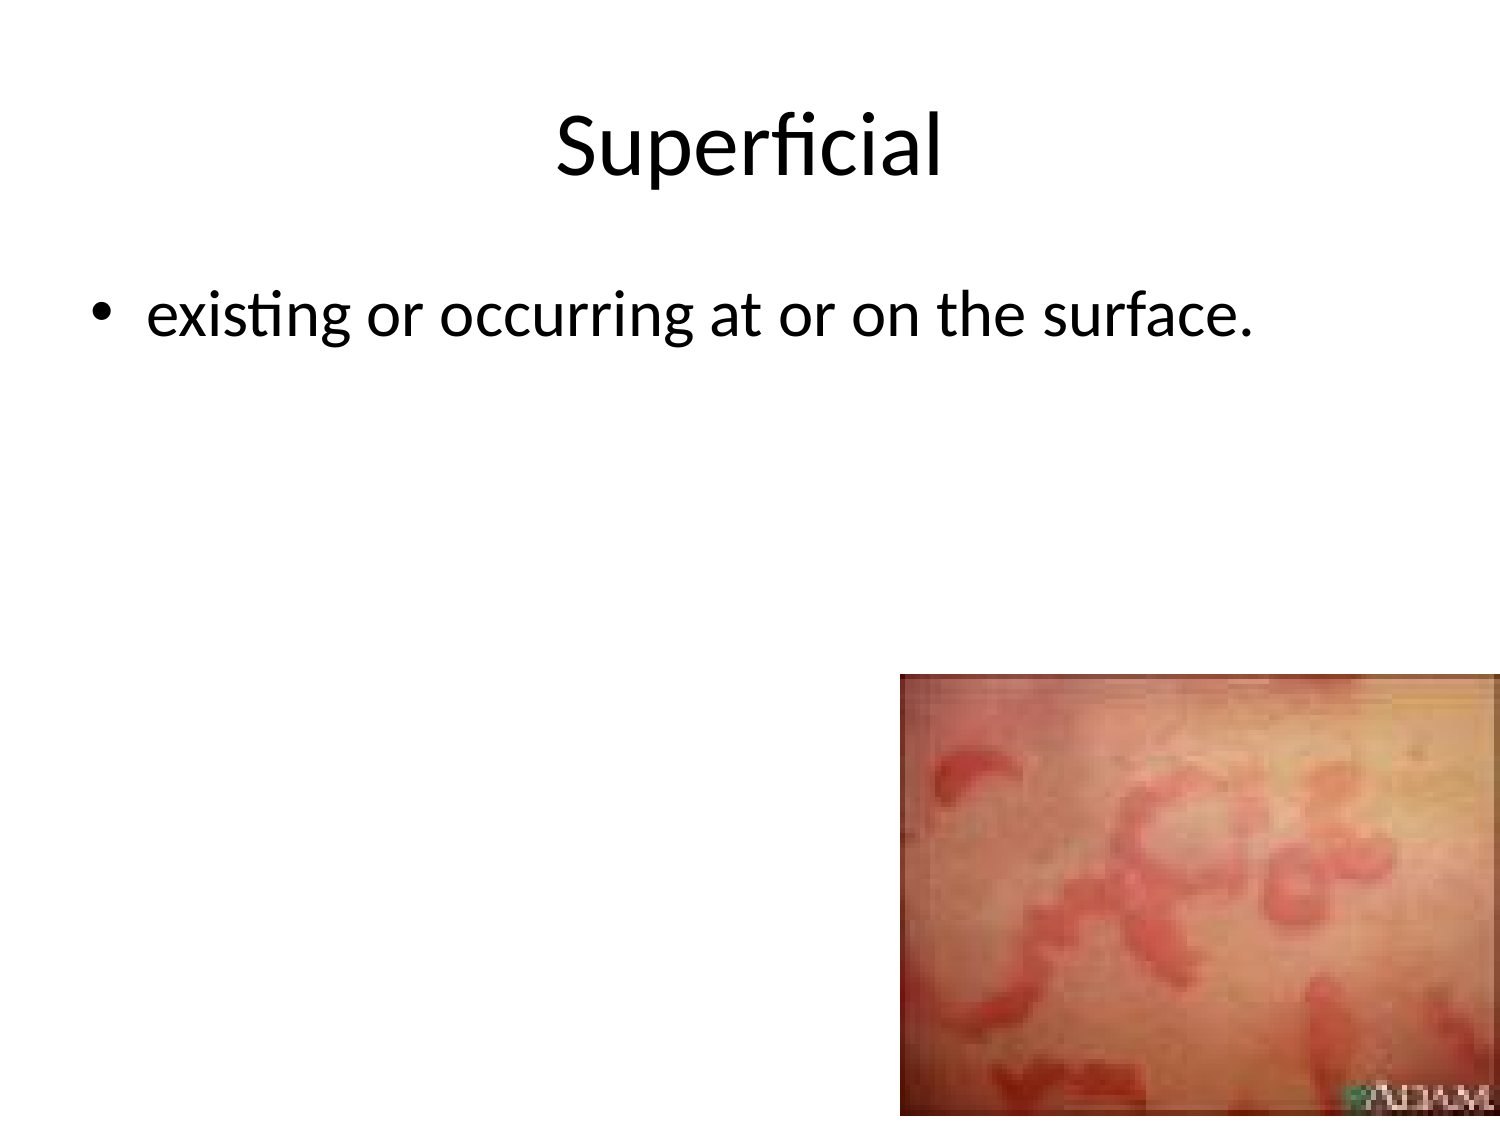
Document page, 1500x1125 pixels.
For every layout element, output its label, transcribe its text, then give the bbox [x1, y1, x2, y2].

title Superficial [75, 45, 1425, 233]
picture [899, 674, 1500, 1117]
list existing or occurring at or on the surface. [75, 262, 1425, 1005]
